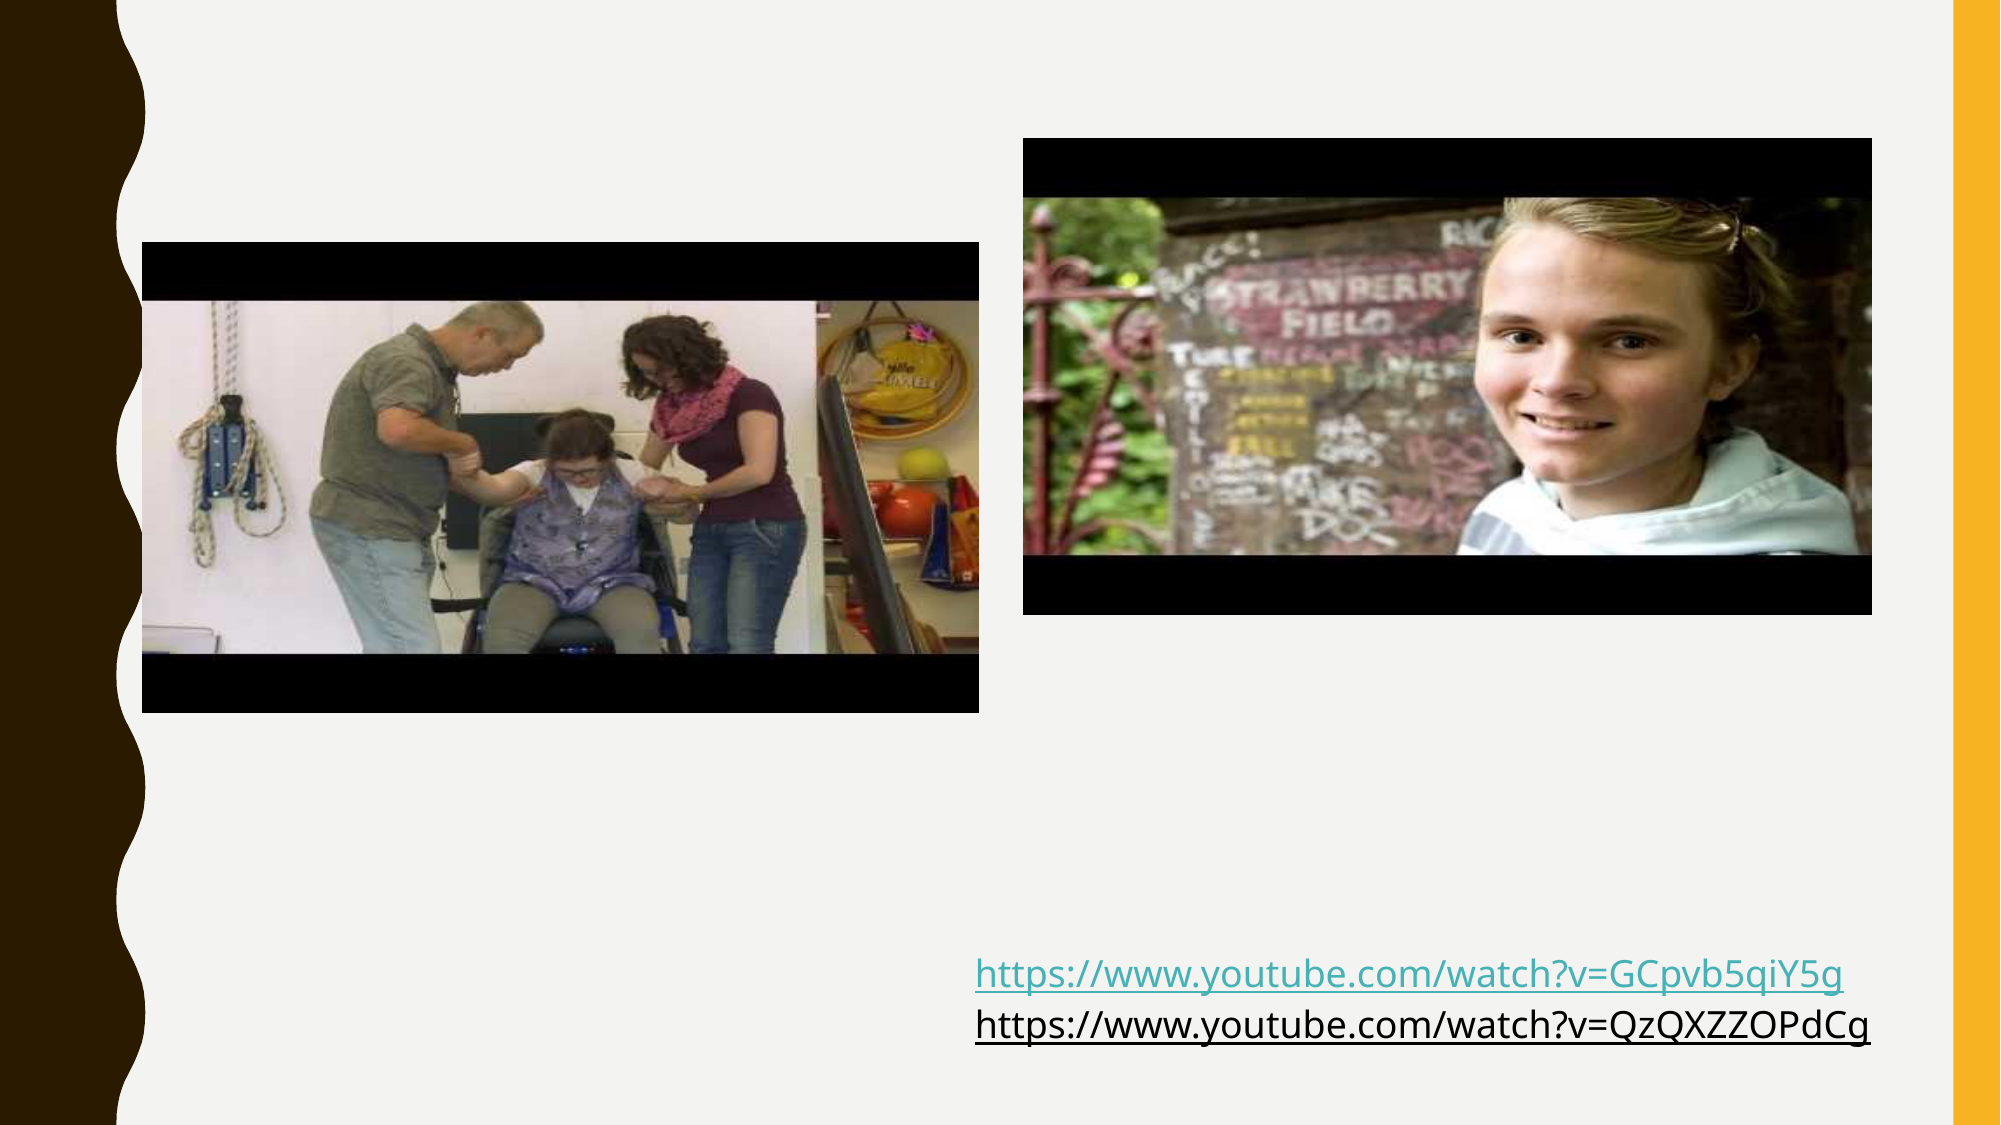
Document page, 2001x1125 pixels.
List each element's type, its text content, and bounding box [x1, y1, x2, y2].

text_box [1022, 137, 1873, 615]
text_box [141, 242, 980, 714]
text_box https://www.youtube.com/watch?v=GCpvb5qiY5g https://www.youtube.com/watch?v=QzQXZZOPdCg [960, 942, 1955, 1060]
